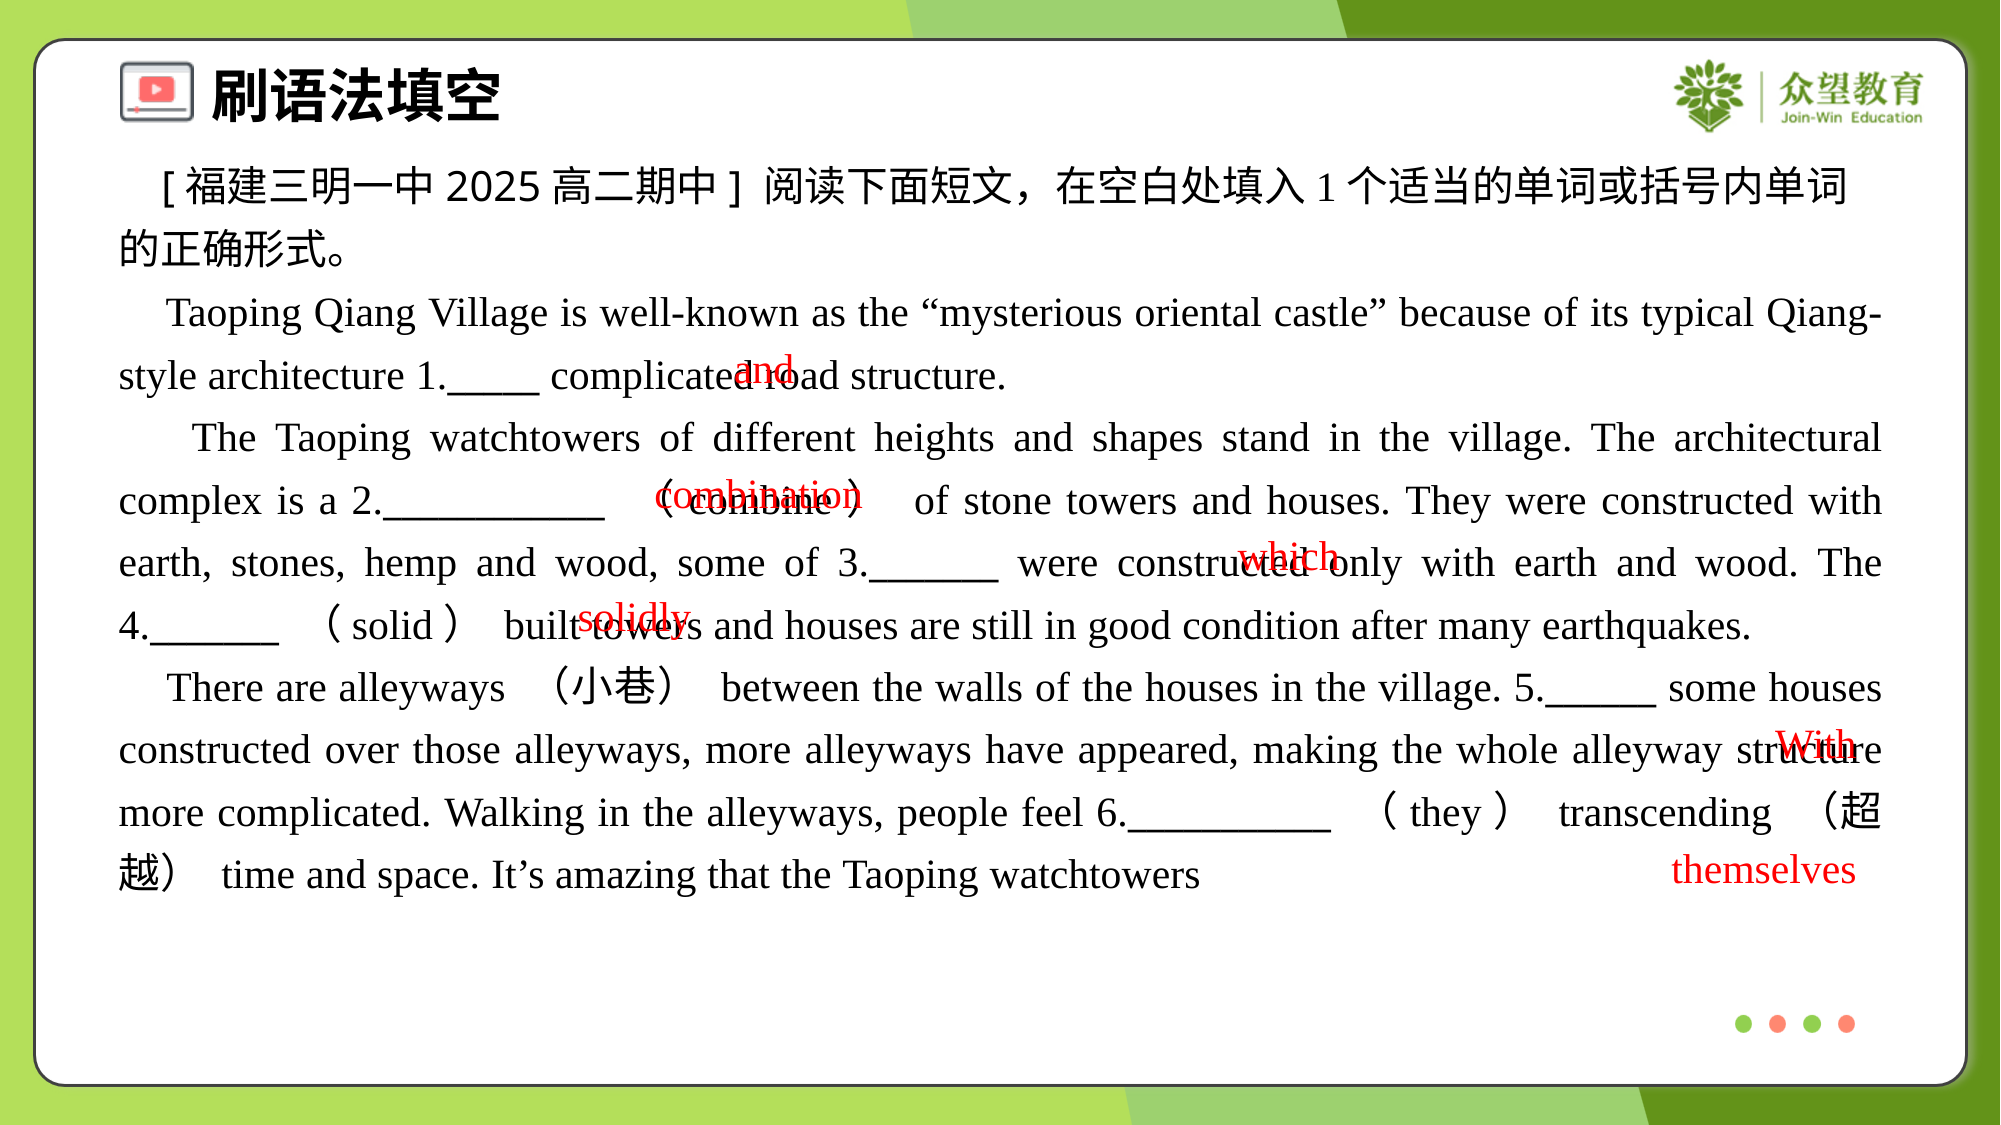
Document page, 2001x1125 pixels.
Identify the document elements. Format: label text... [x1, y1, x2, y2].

text_box themselves [1667, 828, 1862, 887]
text_box solidly [573, 576, 696, 635]
text_box [福建三明一中2025高二期中] 阅读下面短文，在空白处填入1个适当的单词或括号内单词的正确形式。 Taoping Qiang Village is well-known as the “mysterious oriental castle” because of its typical Qiang-style architecture 1._____ complicated road structure. The Taoping watchtowers of different heights and shapes stand in the village. The architectural complex is a 2.____________ （combine） of stone towers and houses. They were constructed with earth, stones, hemp and wood, some of 3._______ were constructed only with earth and wood. The 4._______ （solid） built towers and houses are still in good condition after many earthquakes. There are alleyways （小巷） between the walls of the houses in the village. 5.______ some houses constructed over those alleyways, more alleyways have appeared, making the whole alleyway structure more complicated. Walking in the alleyways, people feel 6.___________ （they） transcending （超越） time and space. It’s amazing that the Taoping watchtowers [118, 147, 1883, 955]
picture [0, 0, 2000, 1125]
text_box combination [650, 453, 868, 512]
text_box With [1770, 703, 1862, 762]
text_box and [729, 328, 799, 387]
text_box which [1233, 516, 1345, 574]
